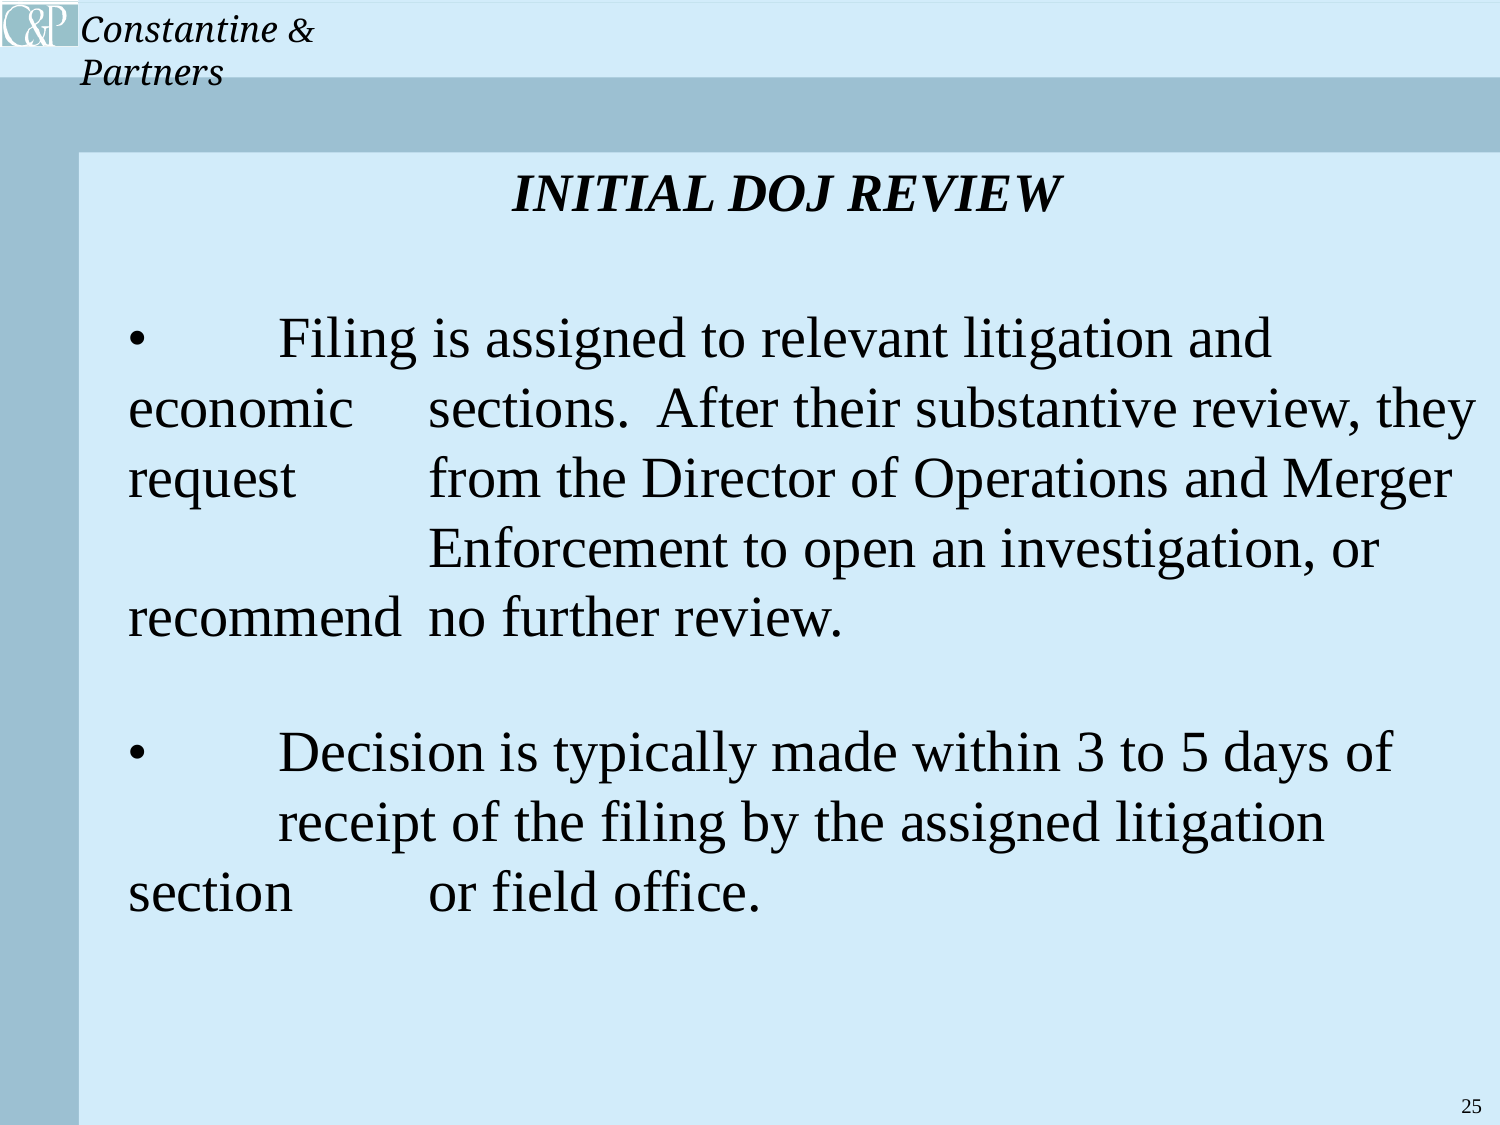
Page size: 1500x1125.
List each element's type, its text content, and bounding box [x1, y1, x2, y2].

text_box • Filing is assigned to relevant litigation and economic sections. After their substantive review, they request from the Director of Operations and Merger Enforcement to open an investigation, or recommend no further review. • Decision is typically made within 3 to 5 days of receipt of the filing by the assigned litigation section or field office. [74, 291, 1500, 931]
text_box INITIAL DOJ REVIEW [74, 149, 1500, 230]
